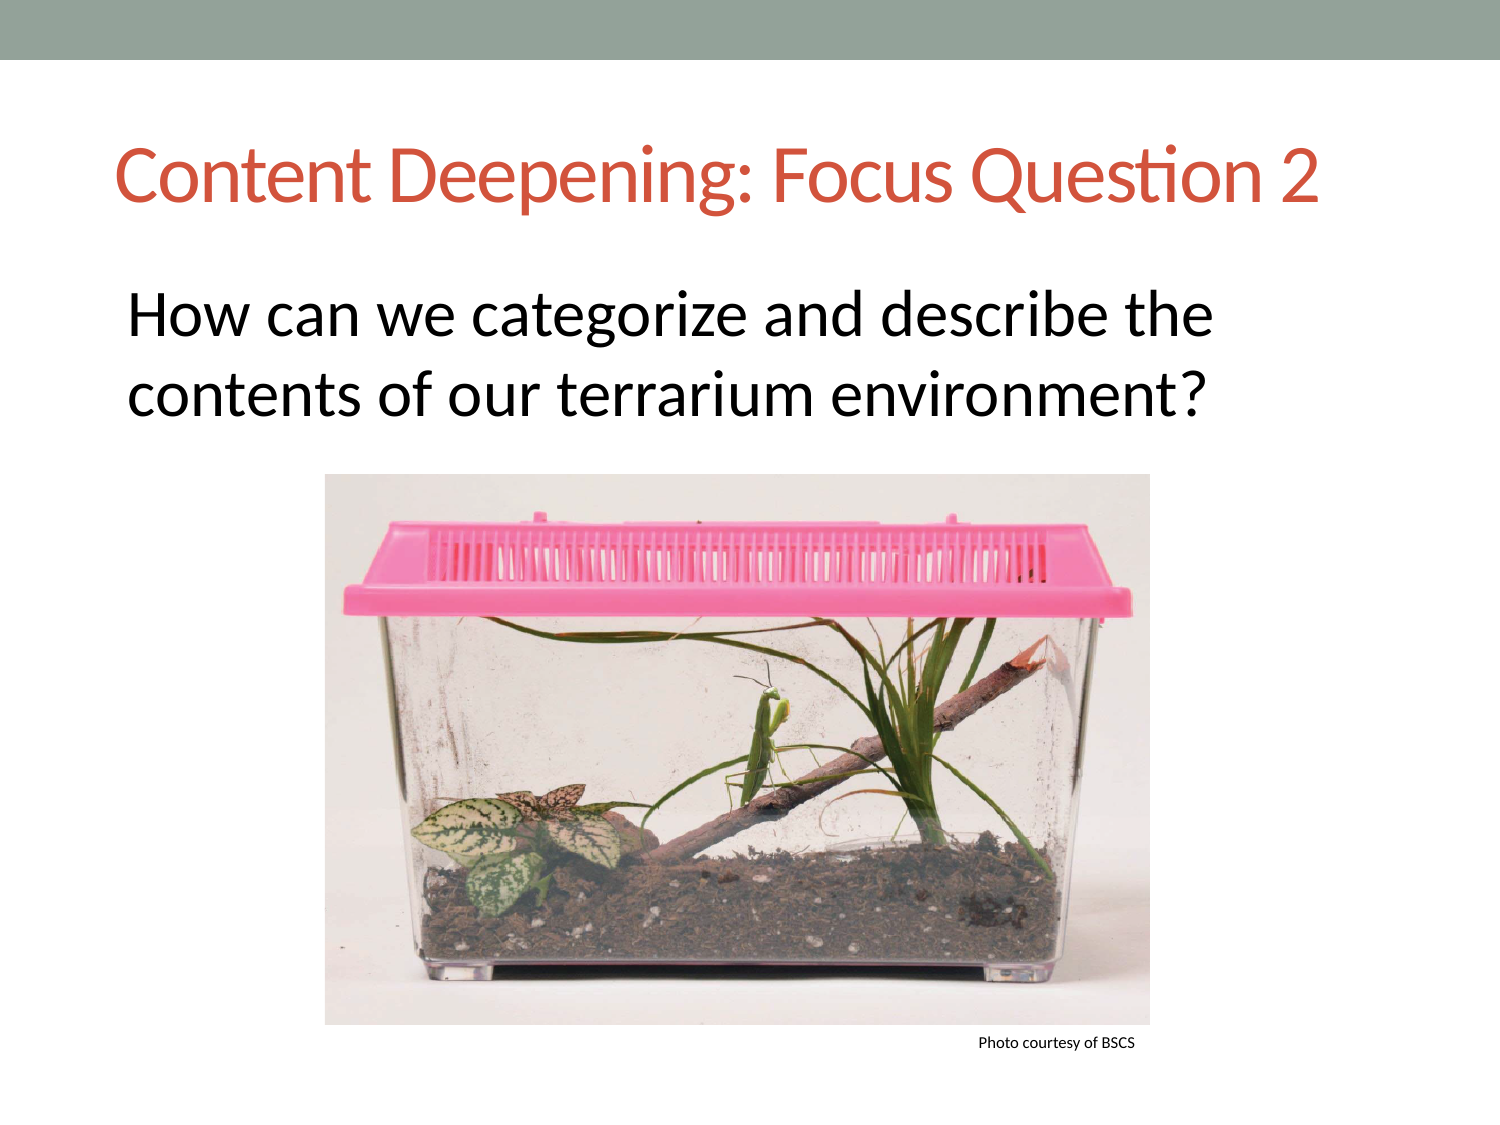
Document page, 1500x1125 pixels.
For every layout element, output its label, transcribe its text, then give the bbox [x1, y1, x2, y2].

title Content Deepening: Focus Question 2 [99, 87, 1425, 250]
picture [324, 474, 1151, 1026]
list How can we categorize and describe the contents of our terrarium environment? [112, 262, 1425, 1063]
text_box Photo courtesy of BSCS [787, 1033, 1150, 1060]
